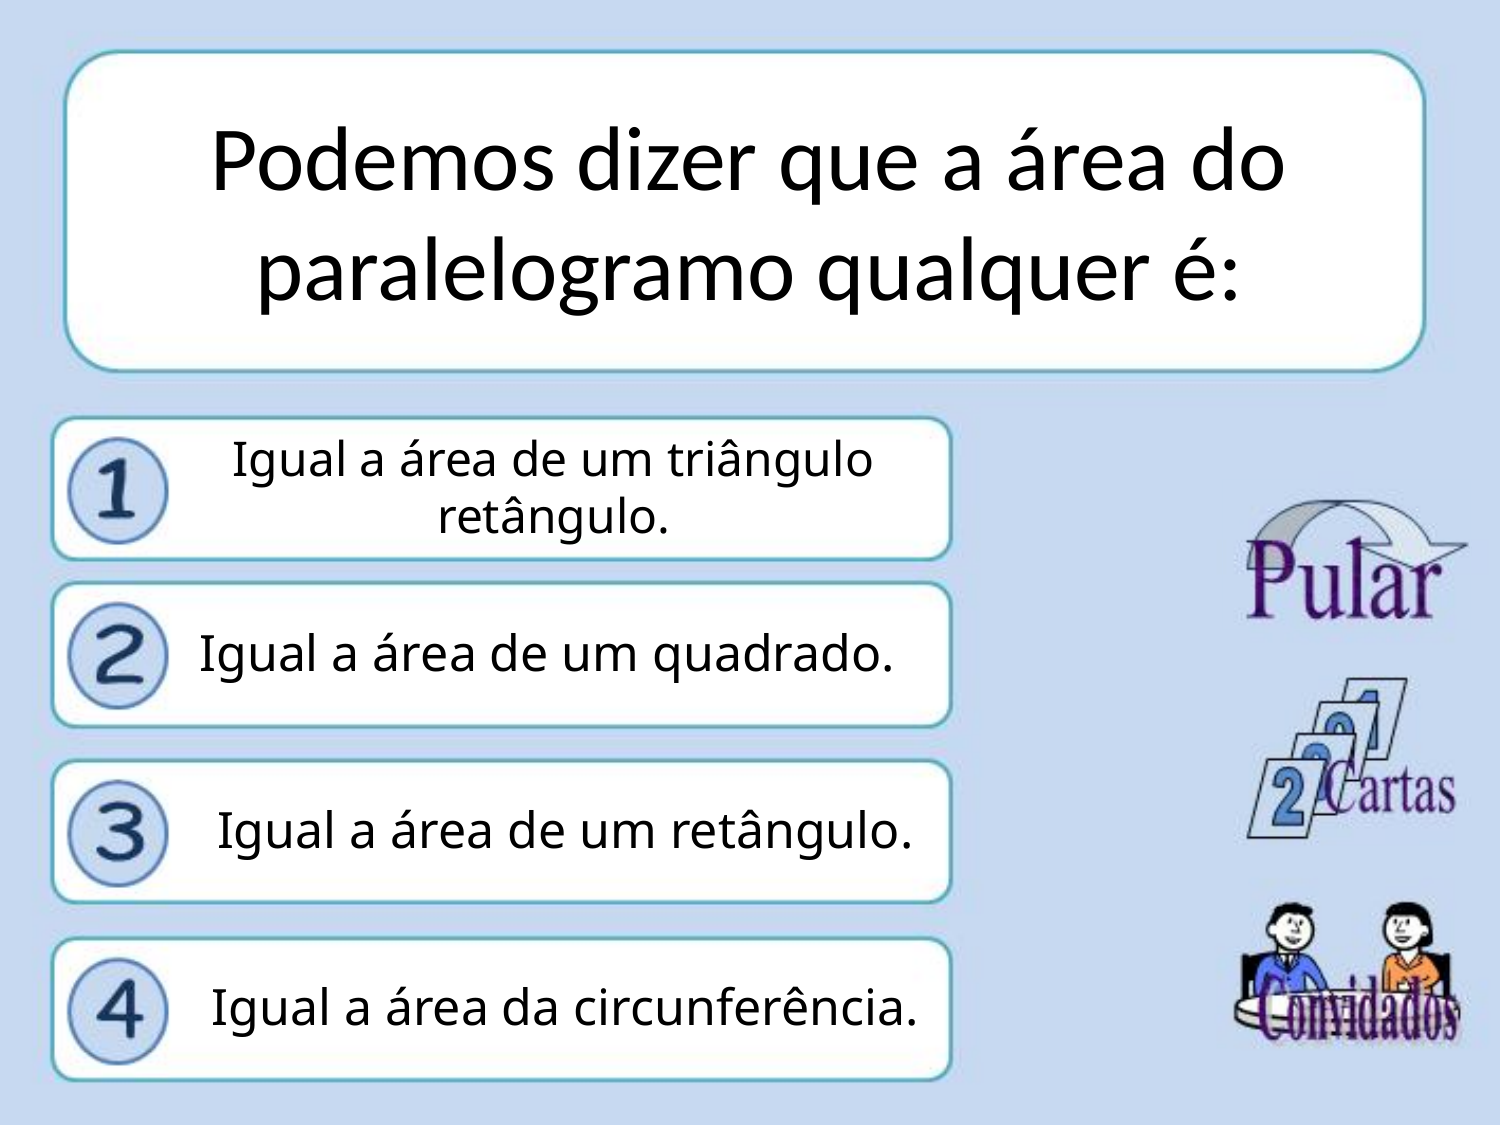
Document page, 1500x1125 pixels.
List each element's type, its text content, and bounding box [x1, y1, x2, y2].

text_box Igual a área da circunferência. [194, 940, 937, 1071]
text_box Igual a área de um triângulo retângulo. [183, 420, 925, 551]
title Podemos dizer que a área do paralelogramo qualquer é: [74, 44, 1426, 374]
text_box . . [1222, 479, 1471, 630]
picture [0, 0, 1500, 1125]
text_box Igual a área de um retângulo. [194, 763, 937, 894]
text_box Igual a área de um quadrado. [183, 586, 925, 716]
